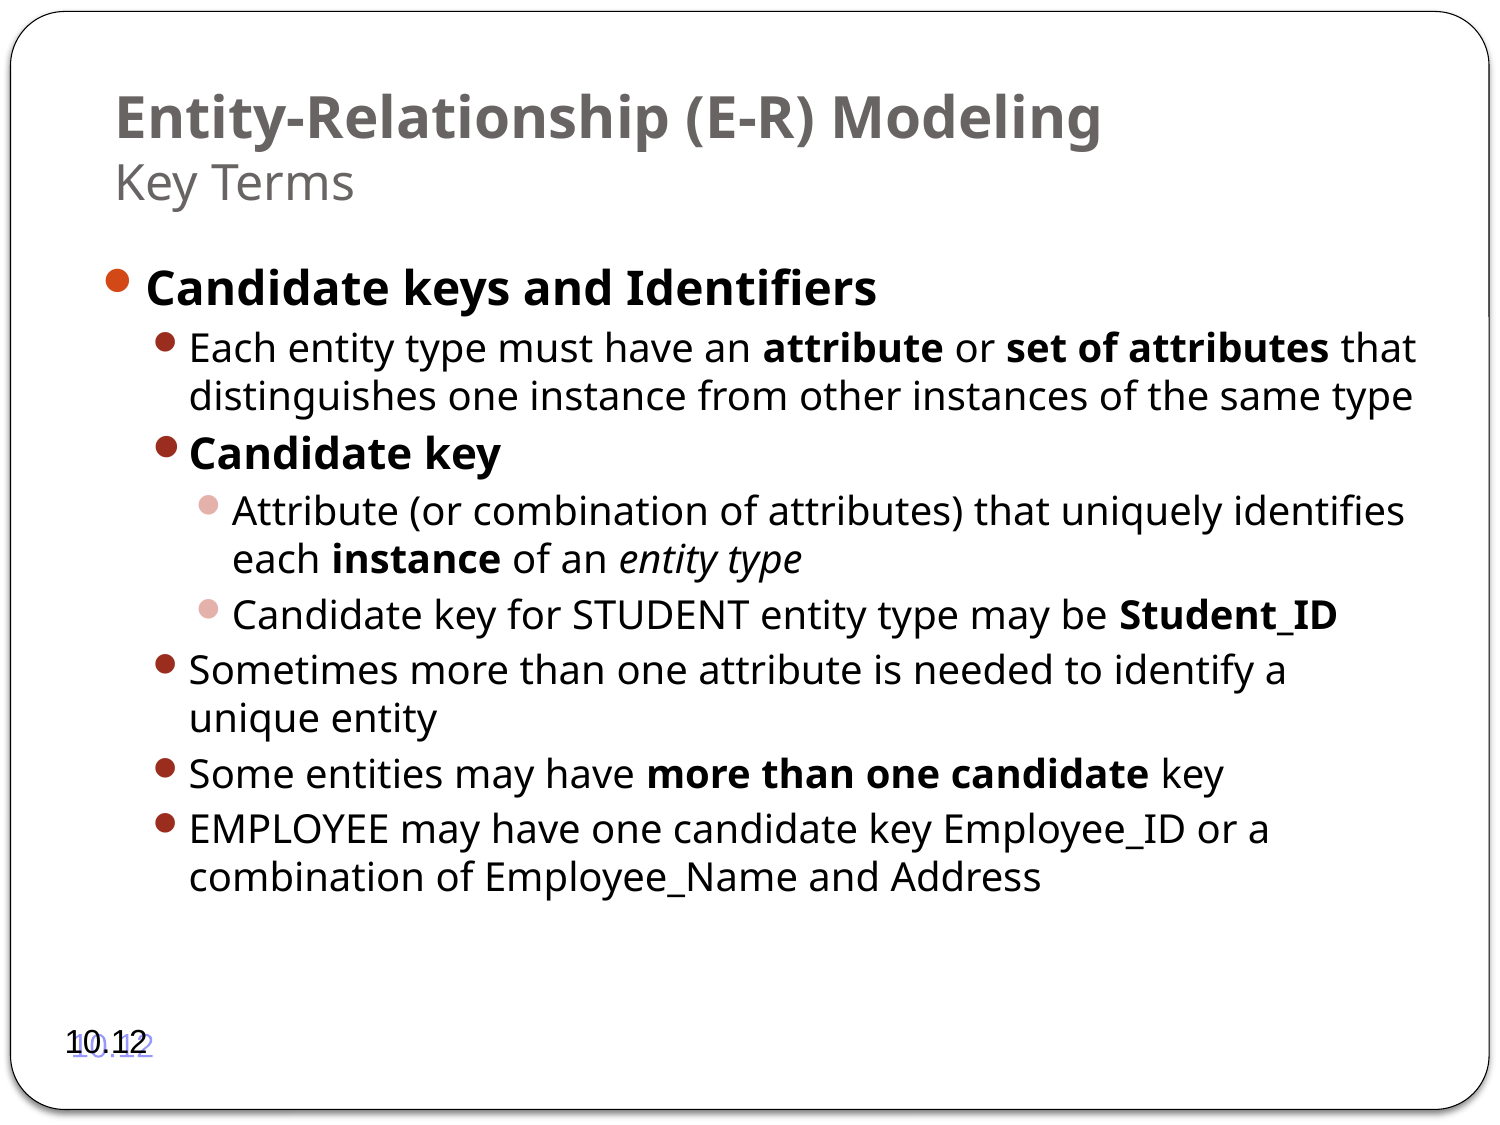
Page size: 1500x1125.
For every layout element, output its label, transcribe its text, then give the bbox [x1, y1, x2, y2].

title Entity-Relationship (E-R) Modeling Key Terms [99, 62, 1375, 225]
text_box 10.12 [37, 1012, 175, 1107]
list Candidate keys and Identifiers Each entity type must have an attribute or set of attributes that distinguishes one instance from other instances of the same type Candidate key Attribute (or combination of attributes) that uniquely identifies each instance of an entity type Candidate key for STUDENT entity type may be Student_ID Sometimes more than one attribute is needed to identify a unique entity Some entities may have more than one candidate key EMPLOYEE may have one candidate key Employee_ID or a combination of Employee_Name and Address [87, 249, 1438, 925]
